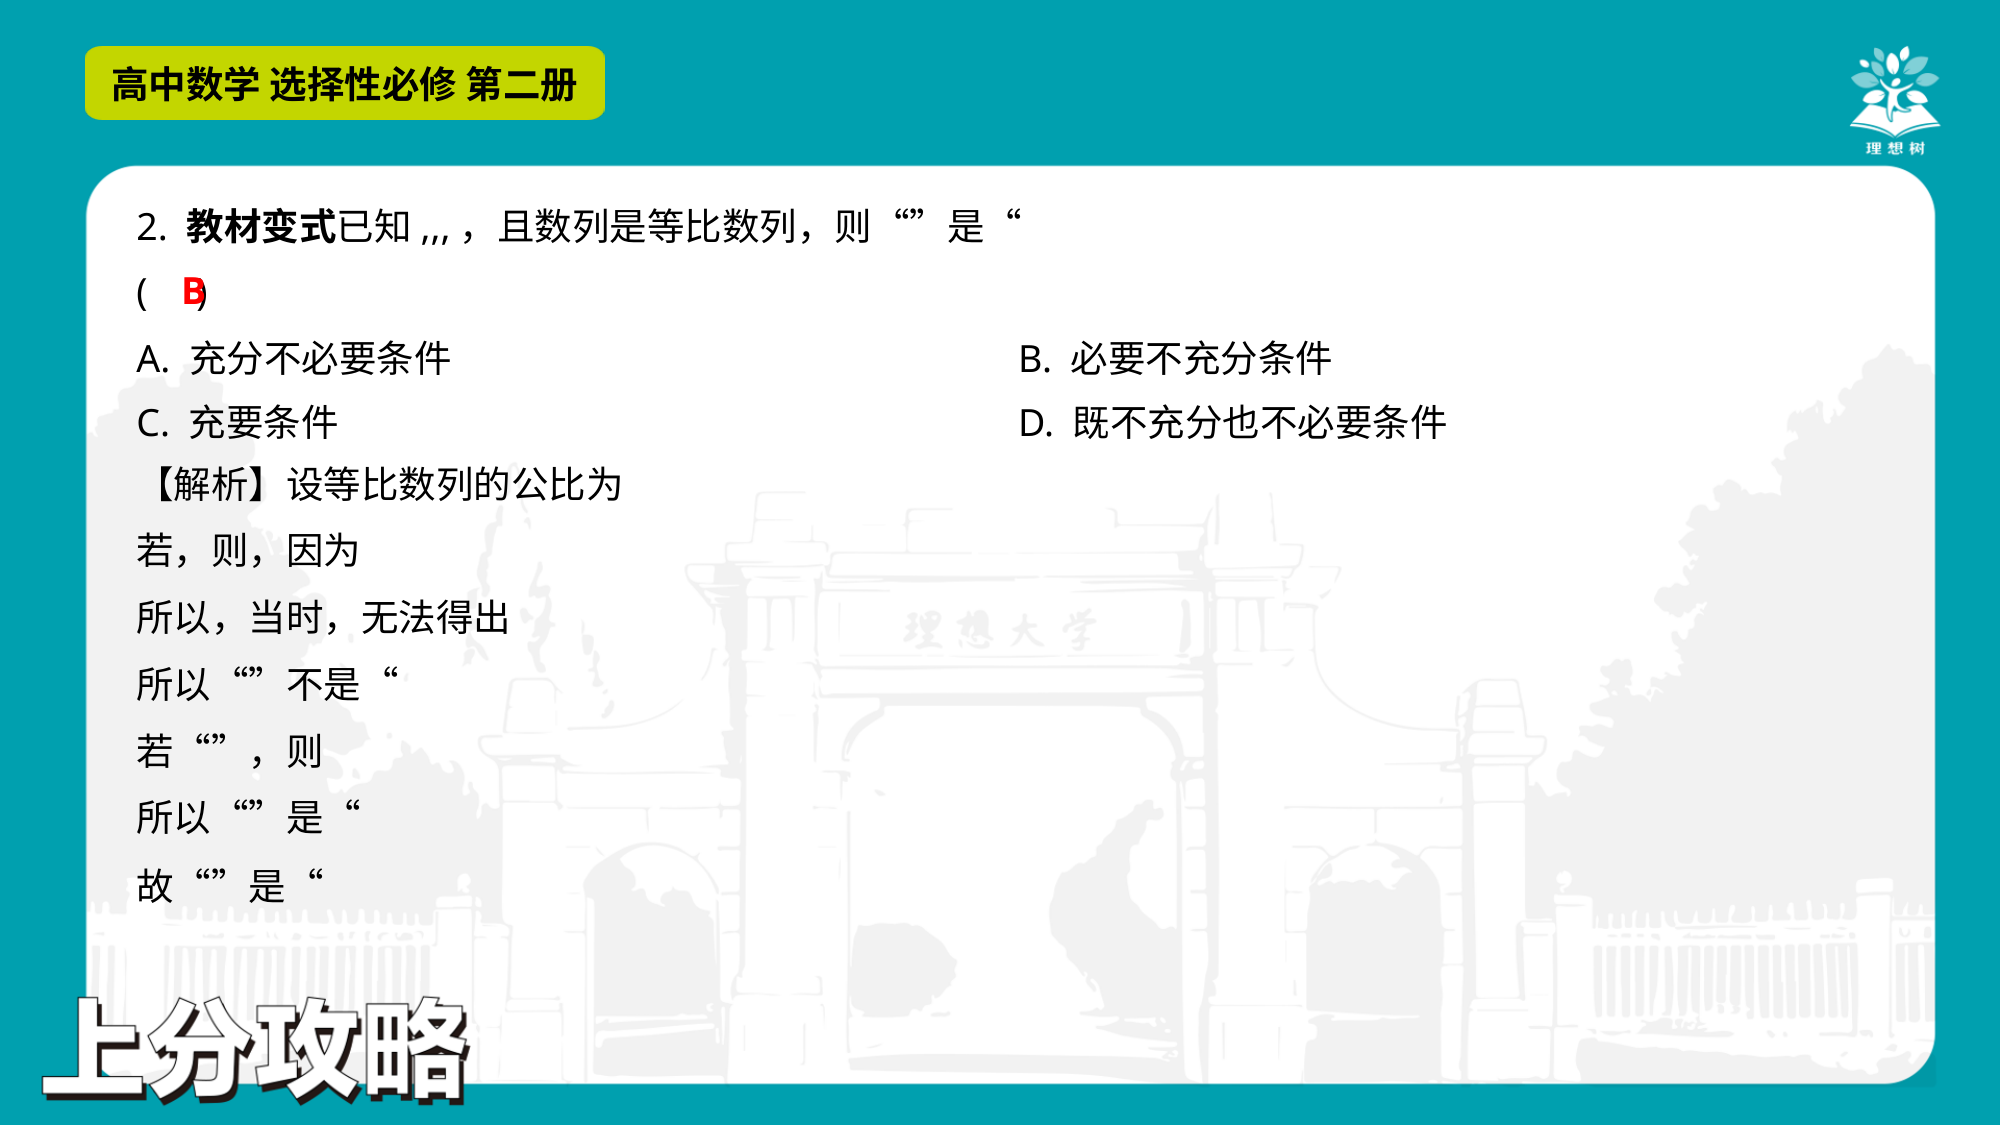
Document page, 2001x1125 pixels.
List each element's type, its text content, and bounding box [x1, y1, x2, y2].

picture [0, 0, 2000, 1125]
text_box B [166, 247, 221, 306]
text_box A. 充分不必要条件 B. 必要不充分条件 C. 充要条件 D. 既不充分也不必要条件 [136, 313, 1865, 438]
